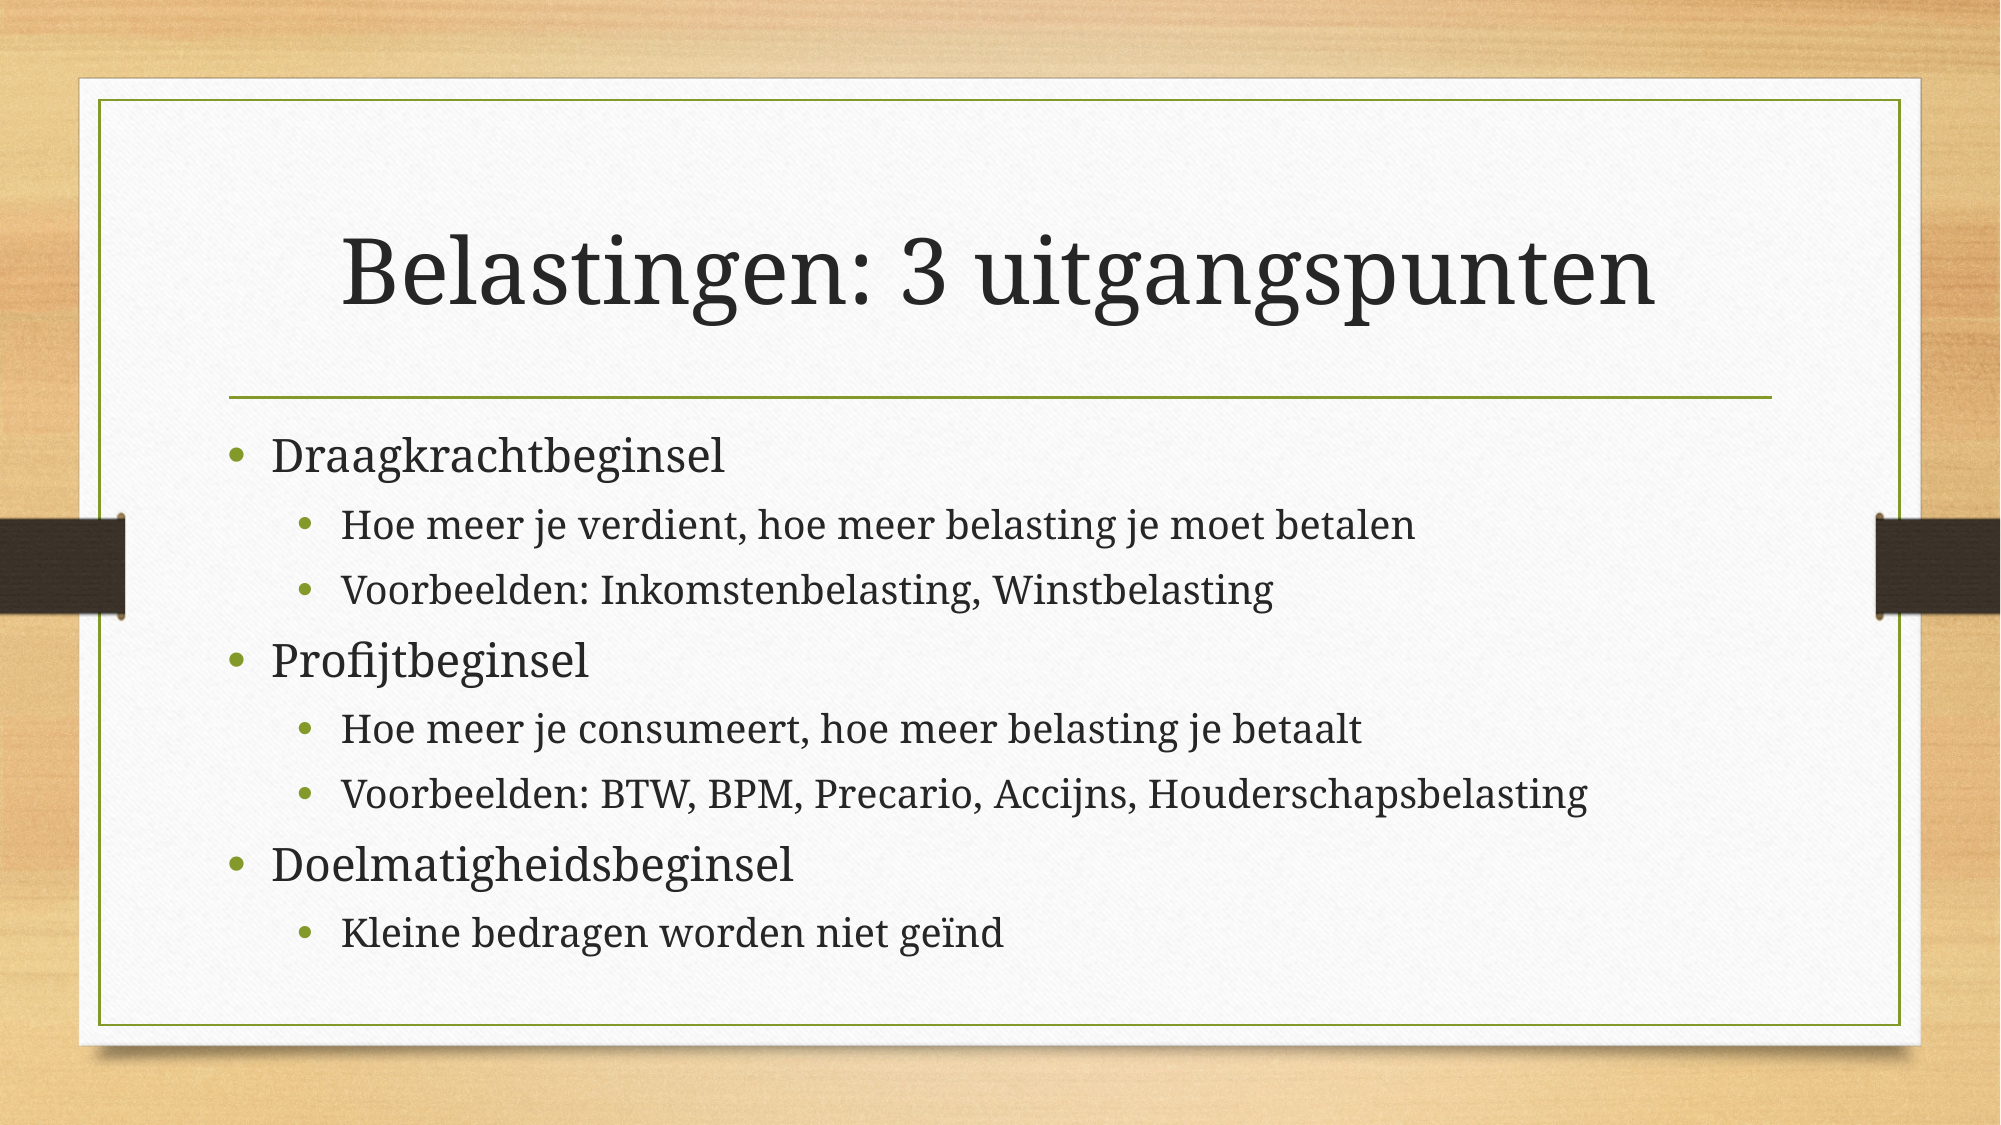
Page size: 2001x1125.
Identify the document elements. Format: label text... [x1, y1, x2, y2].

title Belastingen: 3 uitgangspunten [212, 161, 1788, 375]
list Draagkrachtbeginsel Hoe meer je verdient, hoe meer belasting je moet betalen Voorbeelden: Inkomstenbelasting, Winstbelasting Profijtbeginsel Hoe meer je consumeert, hoe meer belasting je betaalt Voorbeelden: BTW, BPM, Precario, Accijns, Houderschapsbelasting Doelmatigheidsbeginsel Kleine bedragen worden niet geïnd [212, 419, 1788, 964]
picture [0, 0, 2001, 1125]
